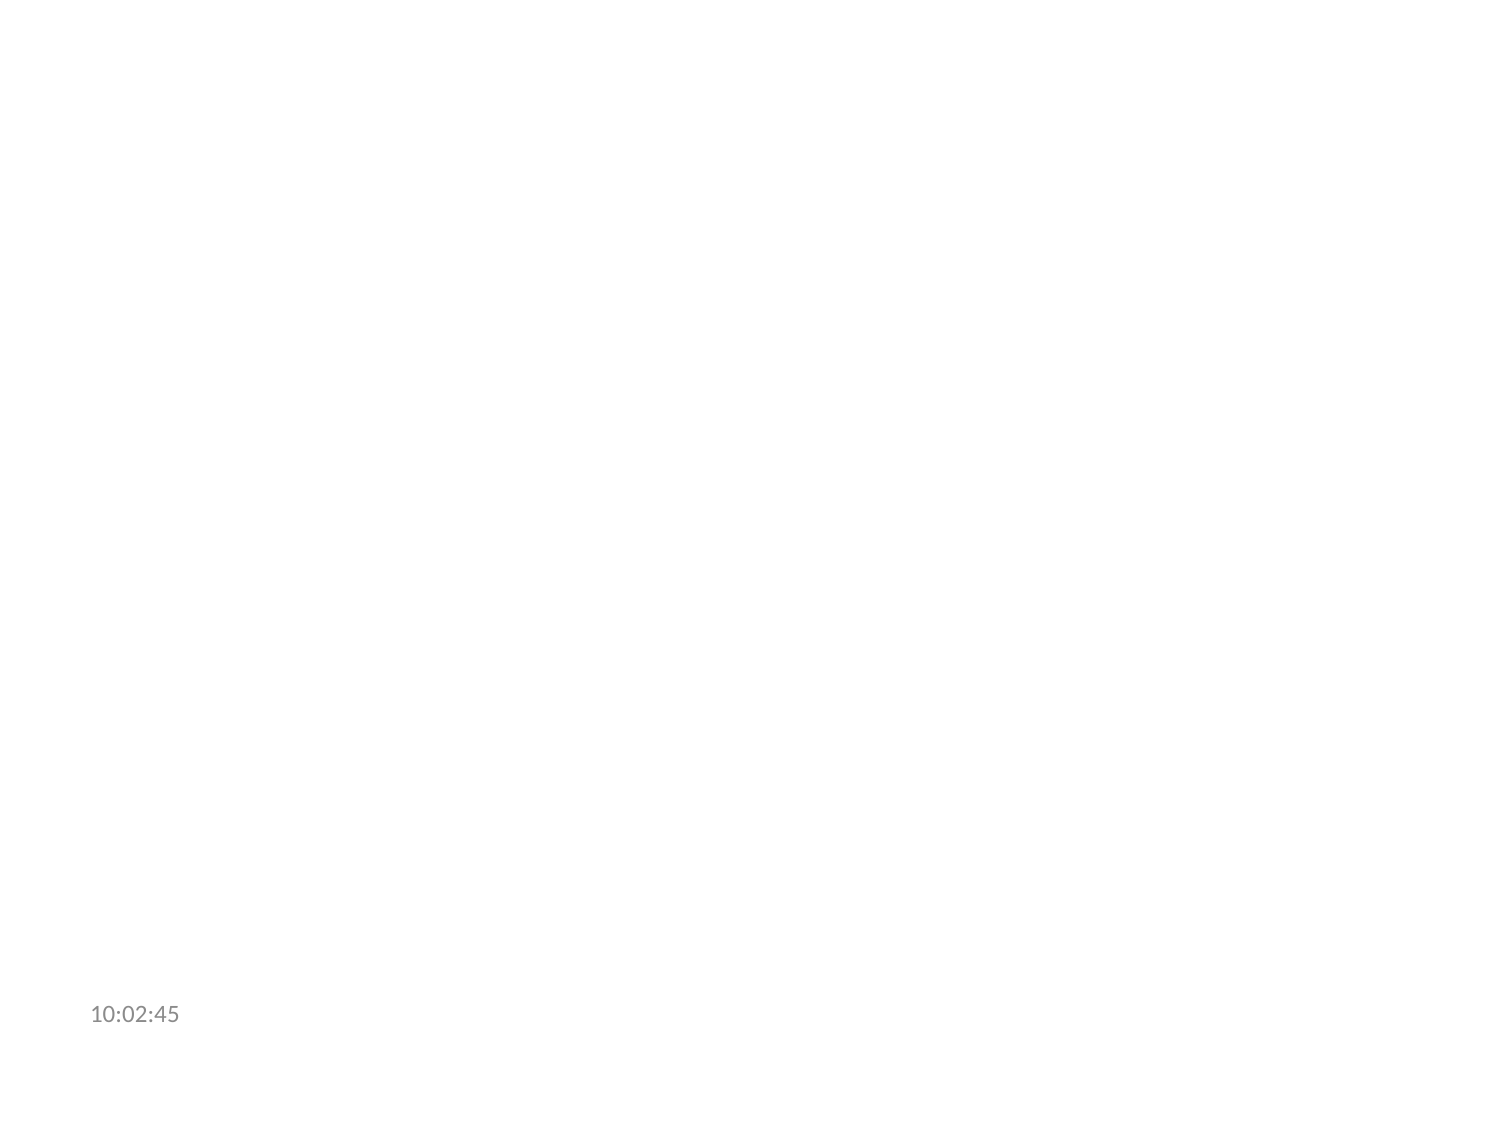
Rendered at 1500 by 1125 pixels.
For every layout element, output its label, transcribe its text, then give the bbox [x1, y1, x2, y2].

text_box 15:35:09 [75, 982, 425, 1043]
